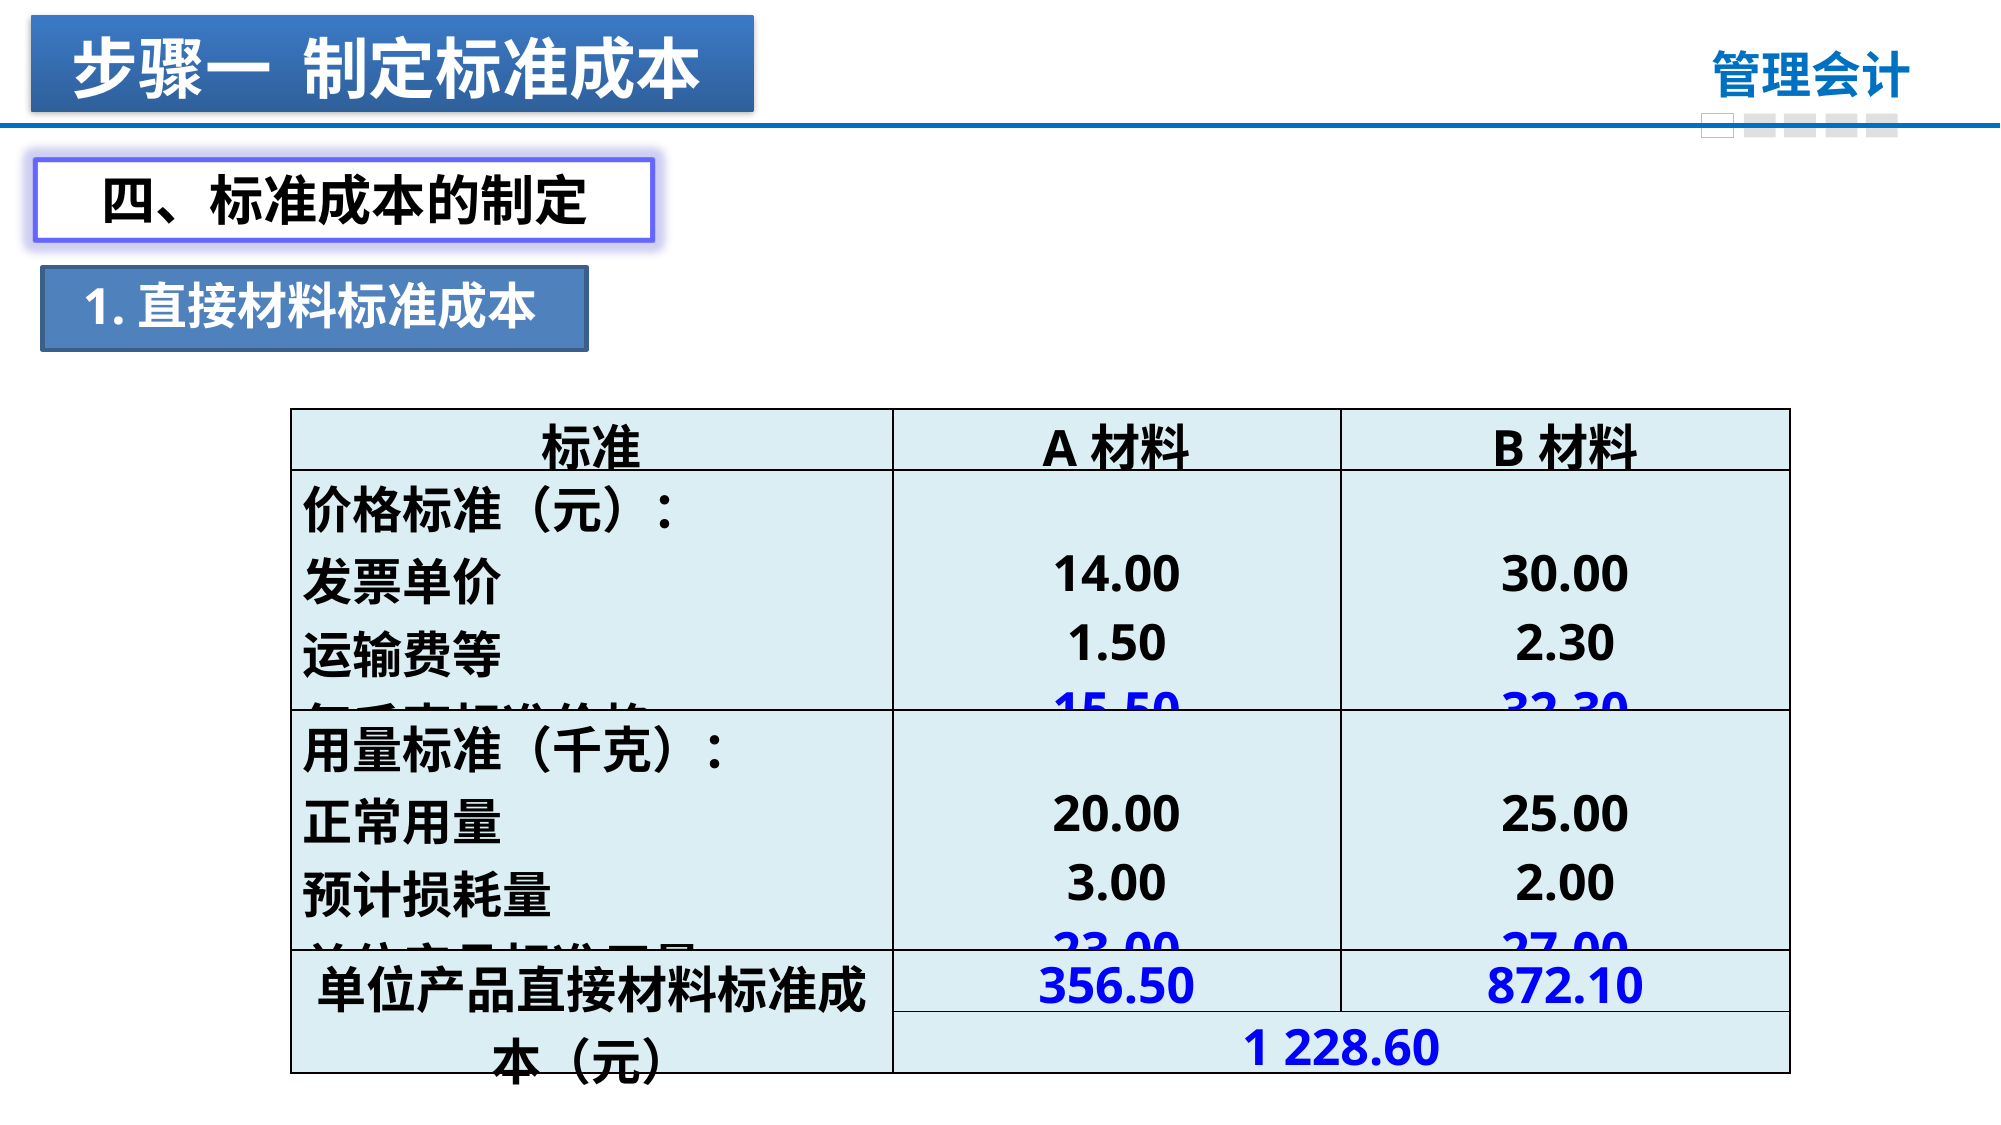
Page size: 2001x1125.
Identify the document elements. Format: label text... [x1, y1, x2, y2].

table_cell 价格标准（元）： 发票单价 运输费等 每千克标准价格 [292, 471, 892, 709]
table_cell 单位产品直接材料标准成本（元） [292, 951, 892, 1072]
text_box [7, 132, 682, 268]
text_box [31, 14, 754, 117]
table_cell 用量标准（千克）： 正常用量 预计损耗量 单位产品标准用量 [292, 711, 892, 949]
table_header A材料 [894, 410, 1340, 469]
table_cell 20.00 3.00 23.00 [894, 711, 1340, 949]
table_header 标准 [292, 410, 892, 469]
table_cell 1 228.60 [894, 1012, 1789, 1072]
table_cell 872.10 [1342, 951, 1789, 1011]
table_cell 14.00 1.50 15.50 [894, 471, 1340, 709]
table_header B材料 [1342, 410, 1789, 469]
table_cell 25.00 2.00 27.00 [1342, 711, 1789, 949]
table_cell 30.00 2.30 32.30 [1342, 471, 1789, 709]
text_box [42, 266, 587, 351]
table_cell 356.50 [894, 951, 1340, 1011]
